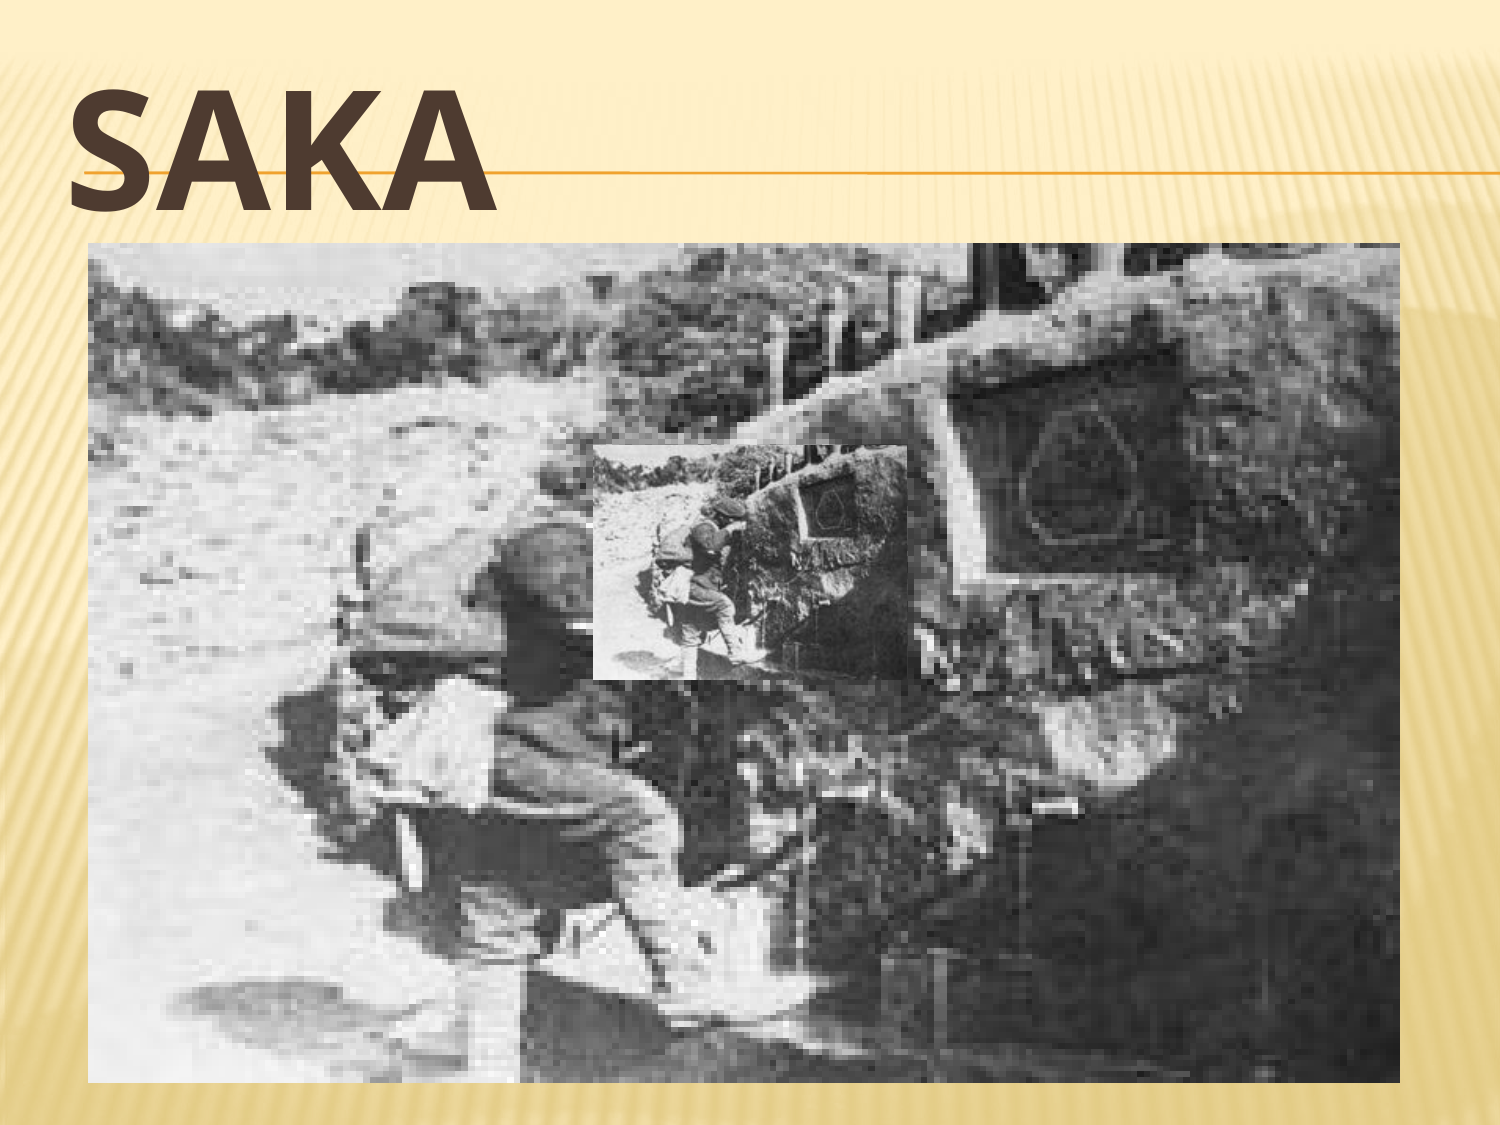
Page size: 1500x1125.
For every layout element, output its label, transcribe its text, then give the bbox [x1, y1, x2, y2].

picture [88, 243, 1400, 1083]
title saka [50, 75, 1475, 213]
